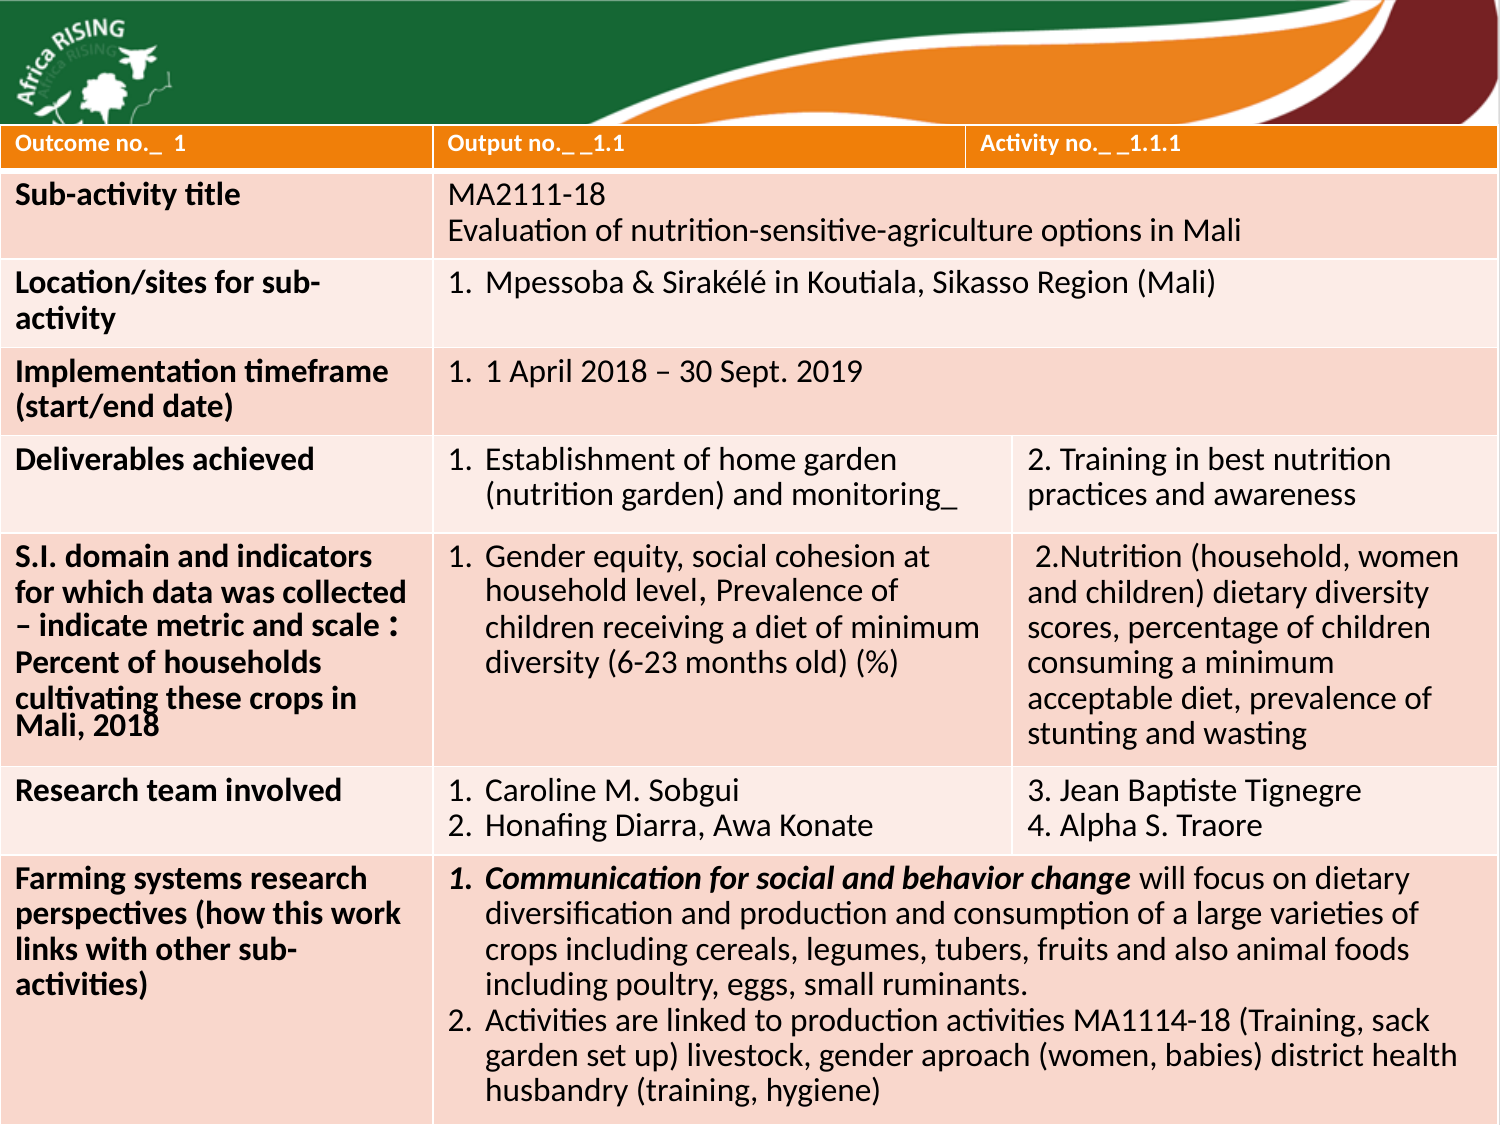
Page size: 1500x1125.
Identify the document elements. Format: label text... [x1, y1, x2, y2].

table_cell Mpessoba & Sirakélé in Koutiala, Sikasso Region (Mali) [434, 260, 1497, 347]
picture [0, 0, 1499, 124]
table_cell 3. Jean Baptiste Tignegre 4. Alpha S. Traore [1013, 767, 1497, 854]
table_header Outcome no._ 1 [1, 126, 432, 168]
table_cell 1 April 2018 – 30 Sept. 2019 [434, 348, 1497, 435]
table_cell Sub-activity title [1, 174, 432, 258]
table_cell S.I. domain and indicators for which data was collected – indicate metric and scale : Percent of households cultivating these crops in Mali, 2018 [1, 534, 432, 766]
table_cell Implementation timeframe (start/end date) [1, 348, 432, 435]
table_cell 2. Training in best nutrition practices and awareness [1013, 436, 1497, 532]
table_cell Research team involved [1, 767, 432, 854]
table_header Output no._ _1.1 [434, 126, 965, 168]
table_cell Farming systems research perspectives (how this work links with other sub-activities) [1, 856, 432, 1124]
table_cell Communication for social and behavior change will focus on dietary diversification and production and consumption of a large varieties of crops including cereals, legumes, tubers, fruits and also animal foods including poultry, eggs, small ruminants. Activities are linked to production activities MA1114-18 (Training, sack garden set up) livestock, gender aproach (women, babies) district health husbandry (training, hygiene) [434, 856, 1497, 1124]
table_cell Caroline M. Sobgui Honafing Diarra, Awa Konate [434, 767, 1011, 854]
table_cell MA2111-18 Evaluation of nutrition-sensitive-agriculture options in Mali [434, 174, 1497, 258]
table_cell Deliverables achieved [1, 436, 432, 532]
table_cell 2.Nutrition (household, women and children) dietary diversity scores, percentage of children consuming a minimum acceptable diet, prevalence of stunting and wasting [1013, 534, 1497, 766]
table_cell Gender equity, social cohesion at household level, Prevalence of children receiving a diet of minimum diversity (6-23 months old) (%) [434, 534, 1011, 766]
table_cell Location/sites for sub-activity [1, 260, 432, 347]
table_header Activity no._ _1.1.1 [966, 126, 1497, 168]
table_cell Establishment of home garden (nutrition garden) and monitoring_ [434, 436, 1011, 532]
